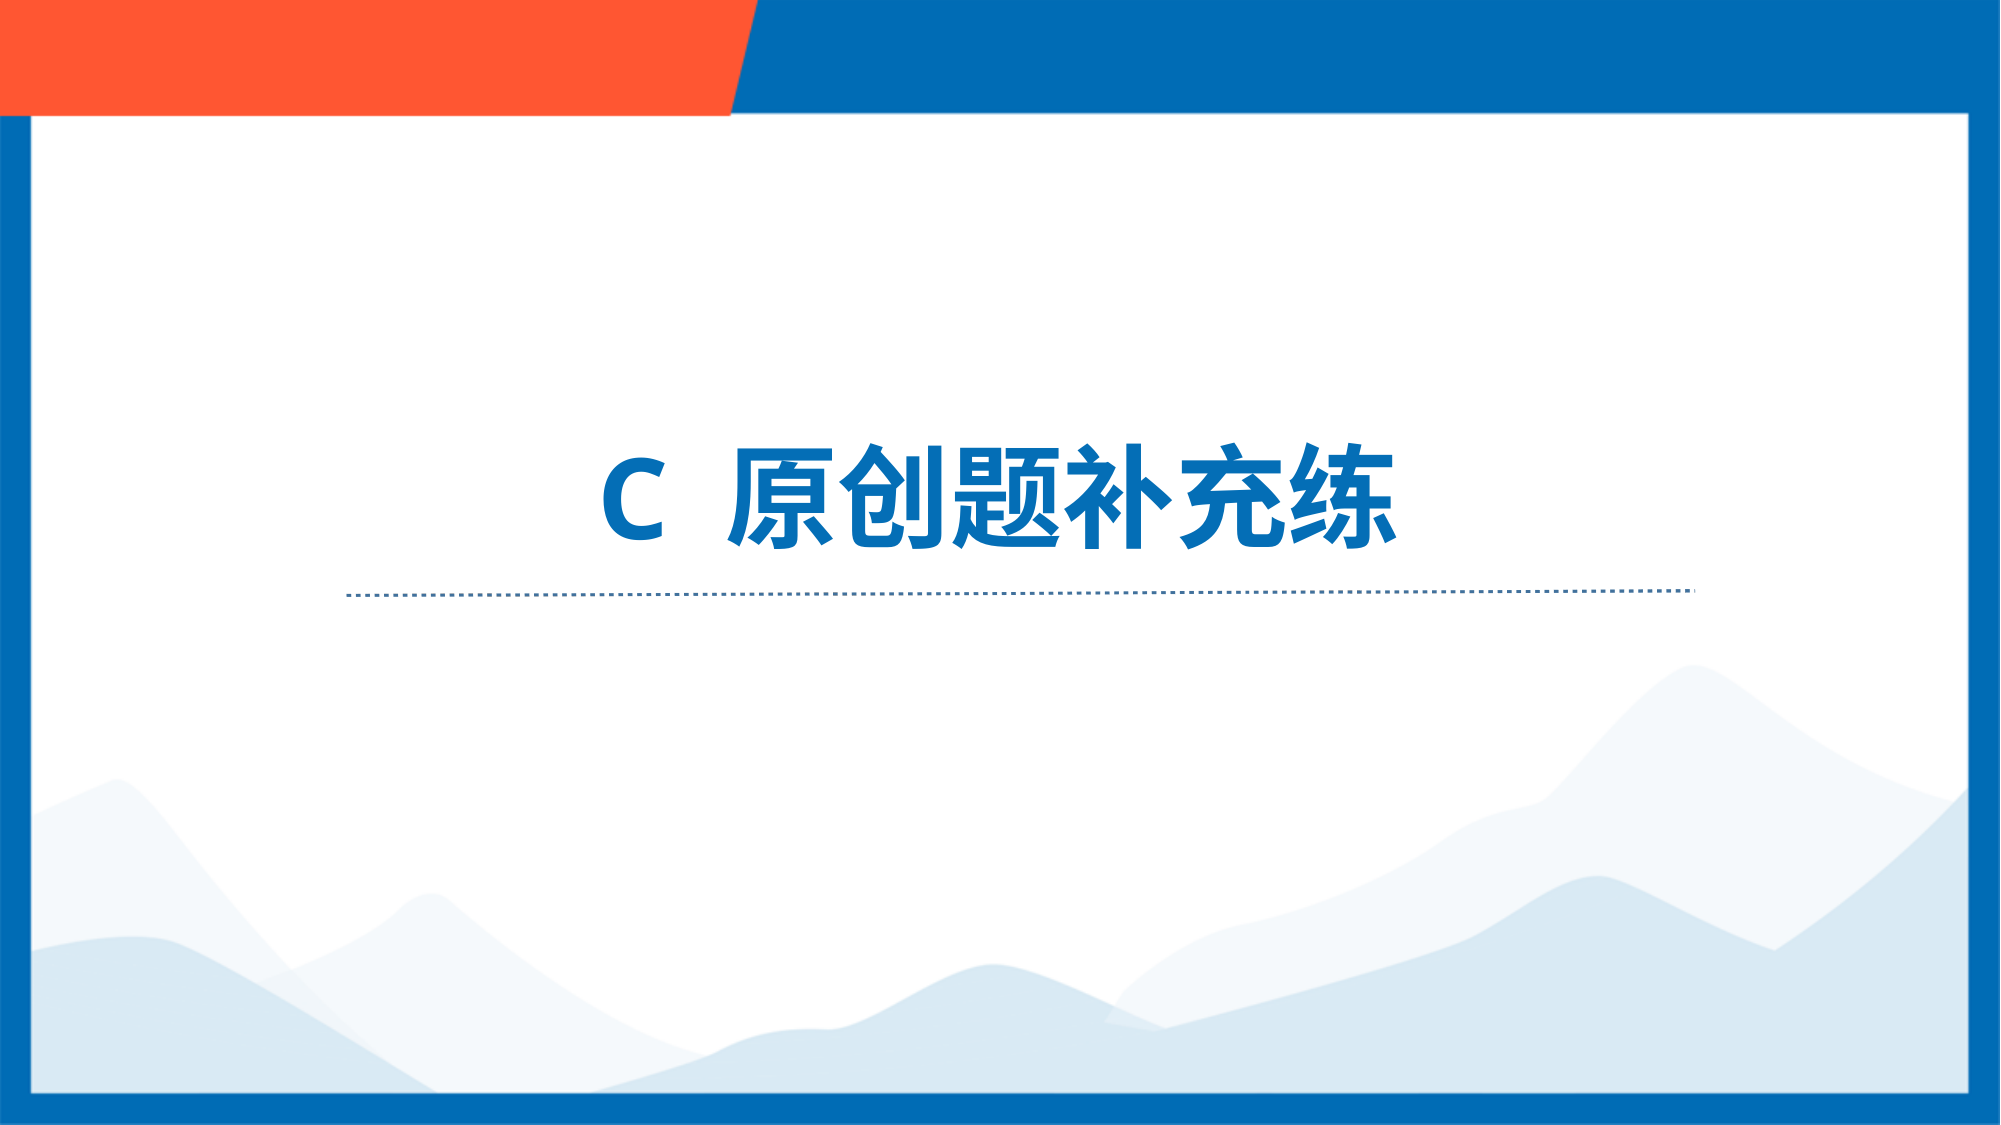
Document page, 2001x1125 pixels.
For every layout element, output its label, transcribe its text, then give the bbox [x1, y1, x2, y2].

picture [0, 0, 2000, 1125]
text_box C 原创题补充练 [35, 411, 1962, 563]
